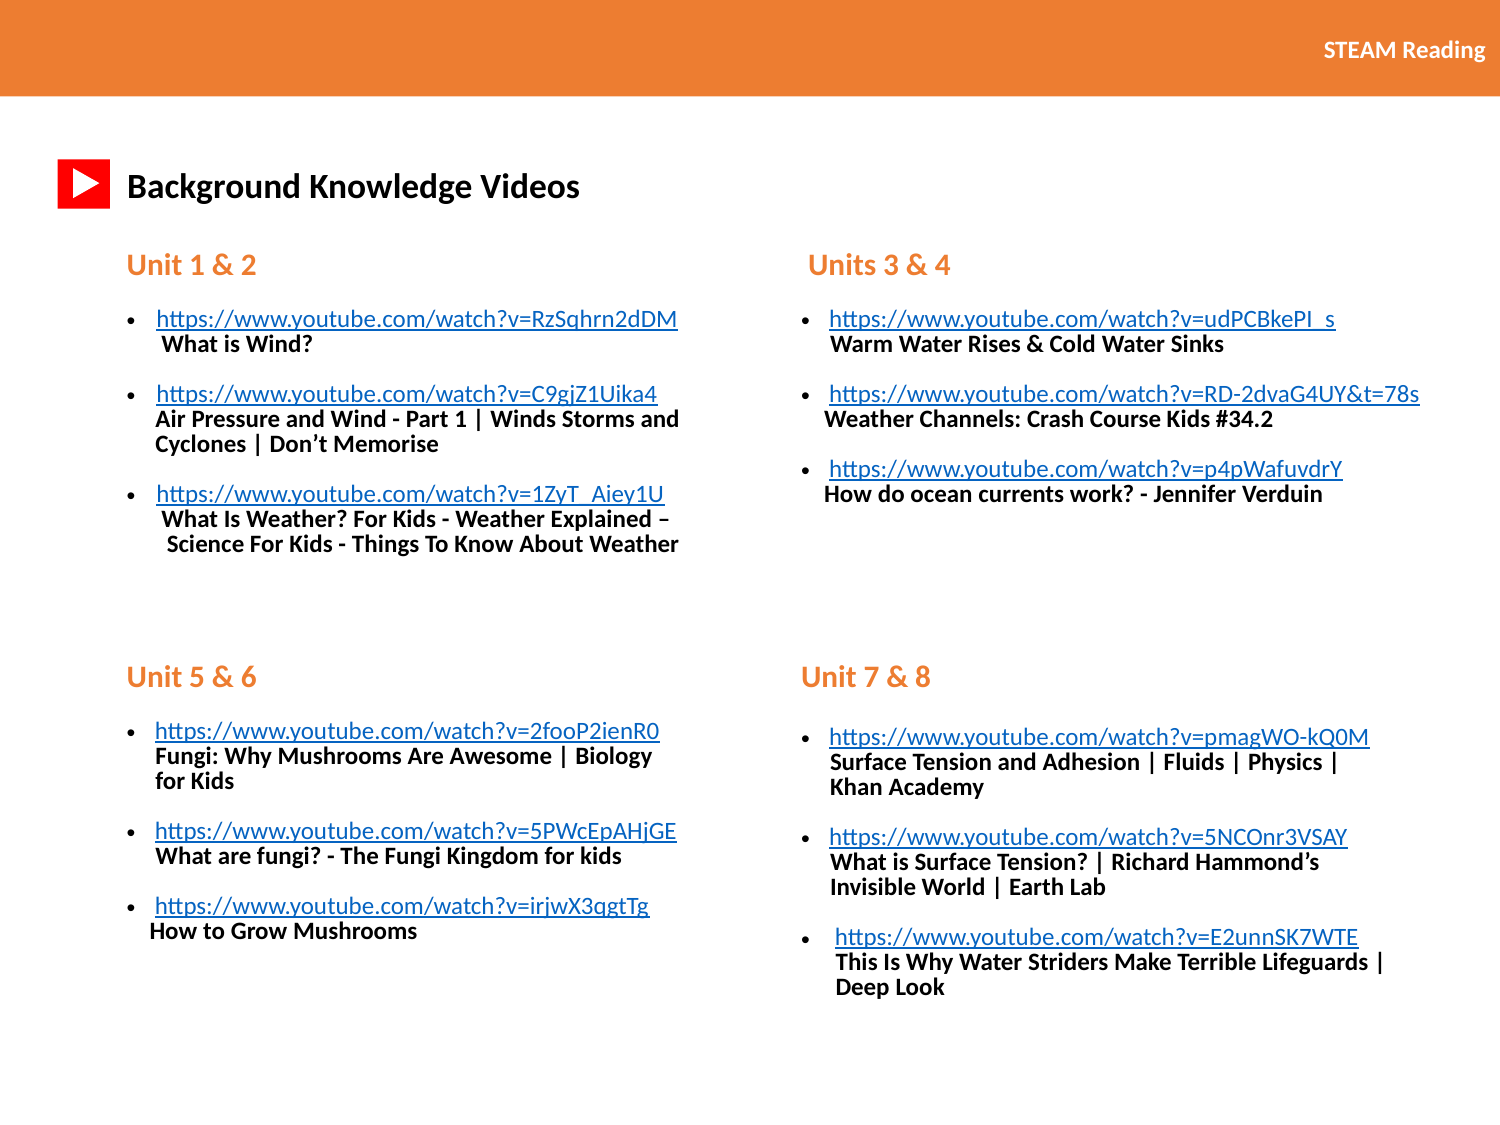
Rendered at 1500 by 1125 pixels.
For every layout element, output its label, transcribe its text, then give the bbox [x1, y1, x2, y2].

table_cell Unit 7 & 8 https://www.youtube.com/watch?v=pmagWO-kQ0M Surface Tension and Adhesion | Fluids | Physics | Khan Academy https://www.youtube.com/watch?v=5NCOnr3VSAY What is Surface Tension? | Richard Hammond’s Invisible World | Earth Lab https://www.youtube.com/watch?v=E2unnSK7WTE This Is Why Water Striders Make Terrible Lifeguards | Deep Look [786, 657, 1469, 1117]
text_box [57, 159, 110, 209]
table_header Units 3 & 4 https://www.youtube.com/watch?v=udPCBkePI_s Warm Water Rises & Cold Water Sinks https://www.youtube.com/watch?v=RD-2dvaG4UY&t=78s Weather Channels: Crash Course Kids #34.2 https://www.youtube.com/watch?v=p4pWafuvdrY How do ocean currents work? - Jennifer Verduin [786, 245, 1469, 657]
table_cell Unit 5 & 6 https://www.youtube.com/watch?v=2fooP2ienR0 Fungi: Why Mushrooms Are Awesome | Biology for Kids https://www.youtube.com/watch?v=5PWcEpAHjGE What are fungi? - The Fungi Kingdom for kids https://www.youtube.com/watch?v=irjwX3qgtTg How to Grow Mushrooms [112, 657, 786, 1117]
text_box STEAM Reading [0, 0, 1500, 97]
table_header Unit 1 & 2 https://www.youtube.com/watch?v=RzSqhrn2dDM What is Wind? https://www.youtube.com/watch?v=C9gjZ1Uika4 Air Pressure and Wind - Part 1 | Winds Storms and Cyclones | Don’t Memorise https://www.youtube.com/watch?v=1ZyT_Aiey1U What Is Weather? For Kids - Weather Explained – Science For Kids - Things To Know About Weather [112, 245, 786, 657]
text_box Background Knowledge Videos [113, 155, 595, 213]
